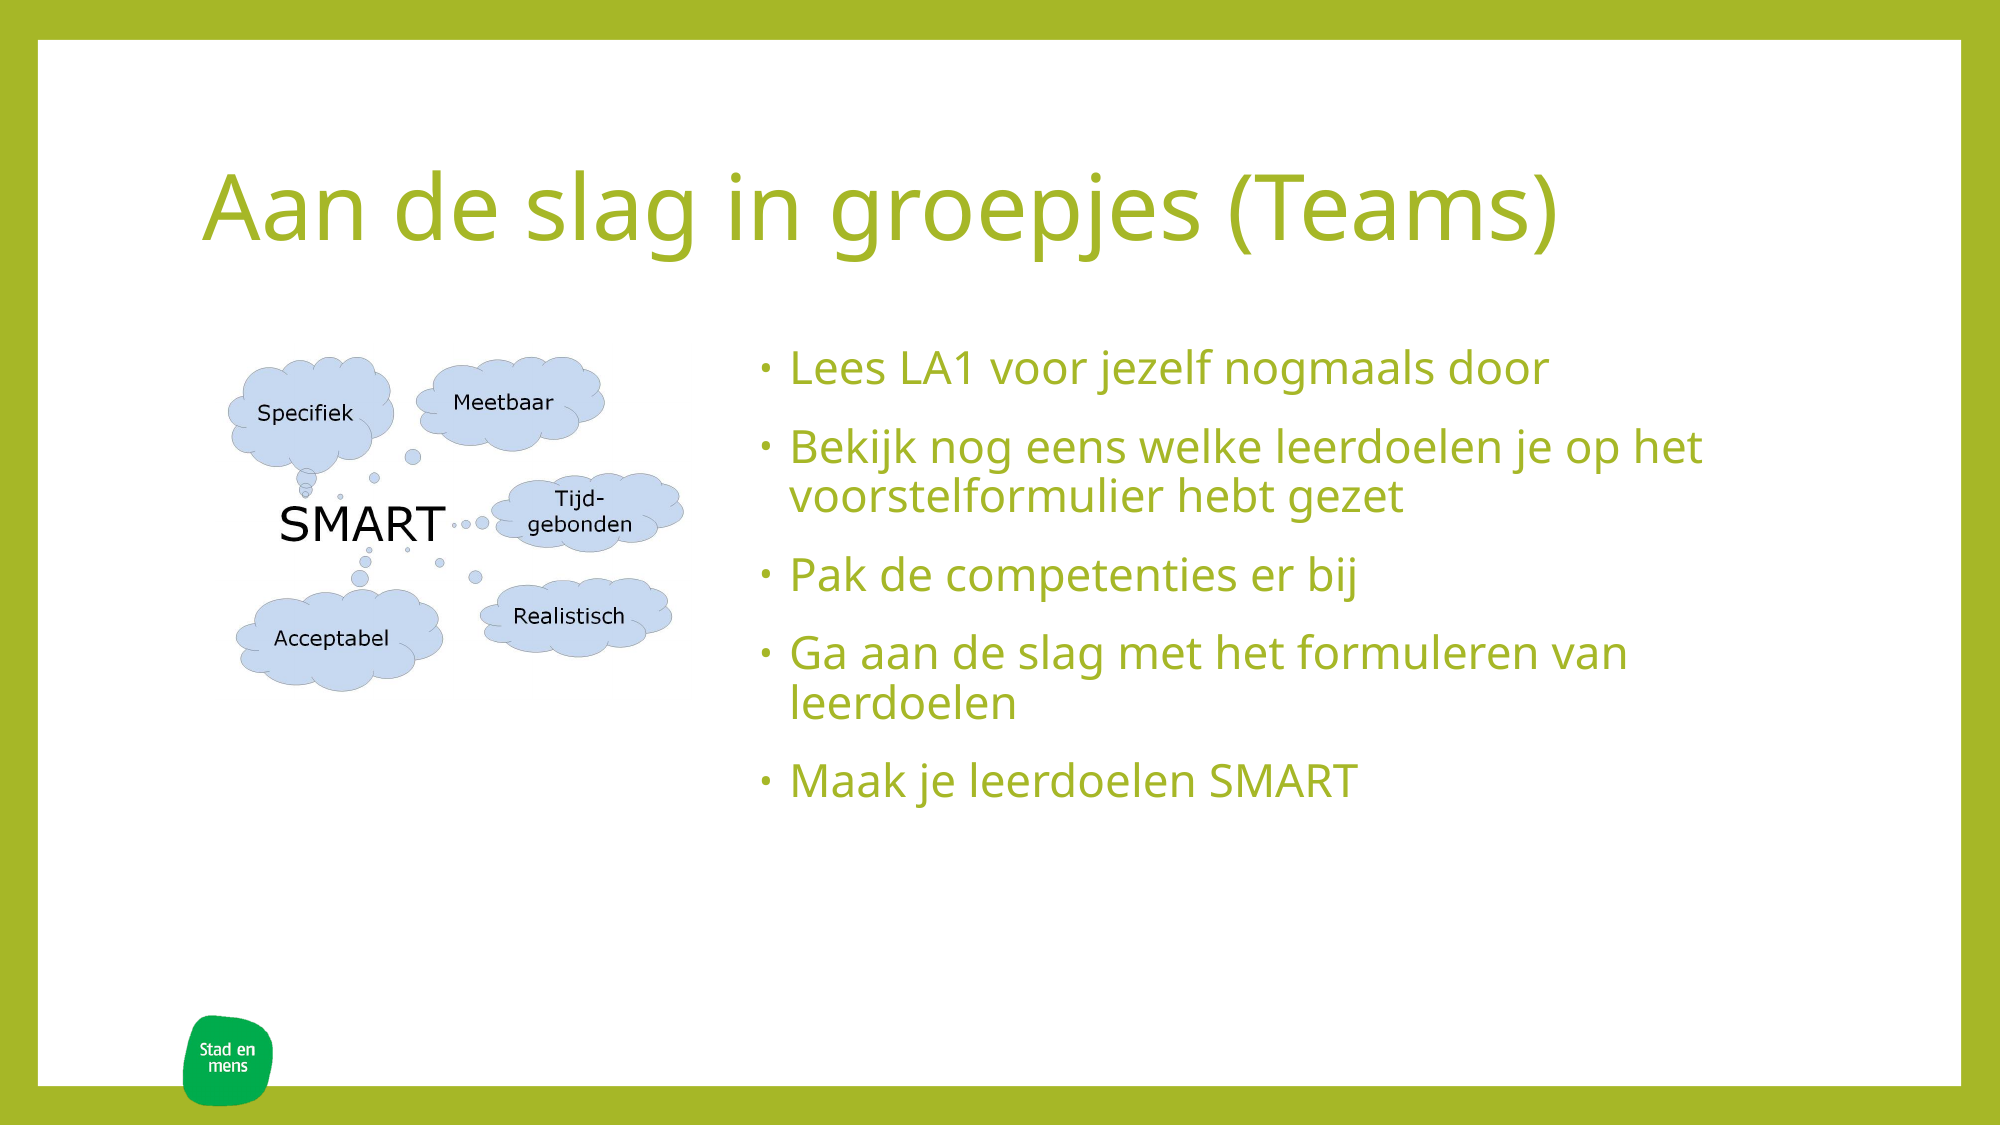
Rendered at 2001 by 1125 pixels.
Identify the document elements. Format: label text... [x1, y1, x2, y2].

list Lees LA1 voor jezelf nogmaals door Bekijk nog eens welke leerdoelen je op het voorstelformulier hebt gezet Pak de competenties er bij Ga aan de slag met het formuleren van leerdoelen Maak je leerdoelen SMART [736, 337, 1808, 1000]
picture [179, 1013, 273, 1110]
title Aan de slag in groepjes (Teams) [187, 99, 1808, 323]
picture [215, 343, 692, 701]
